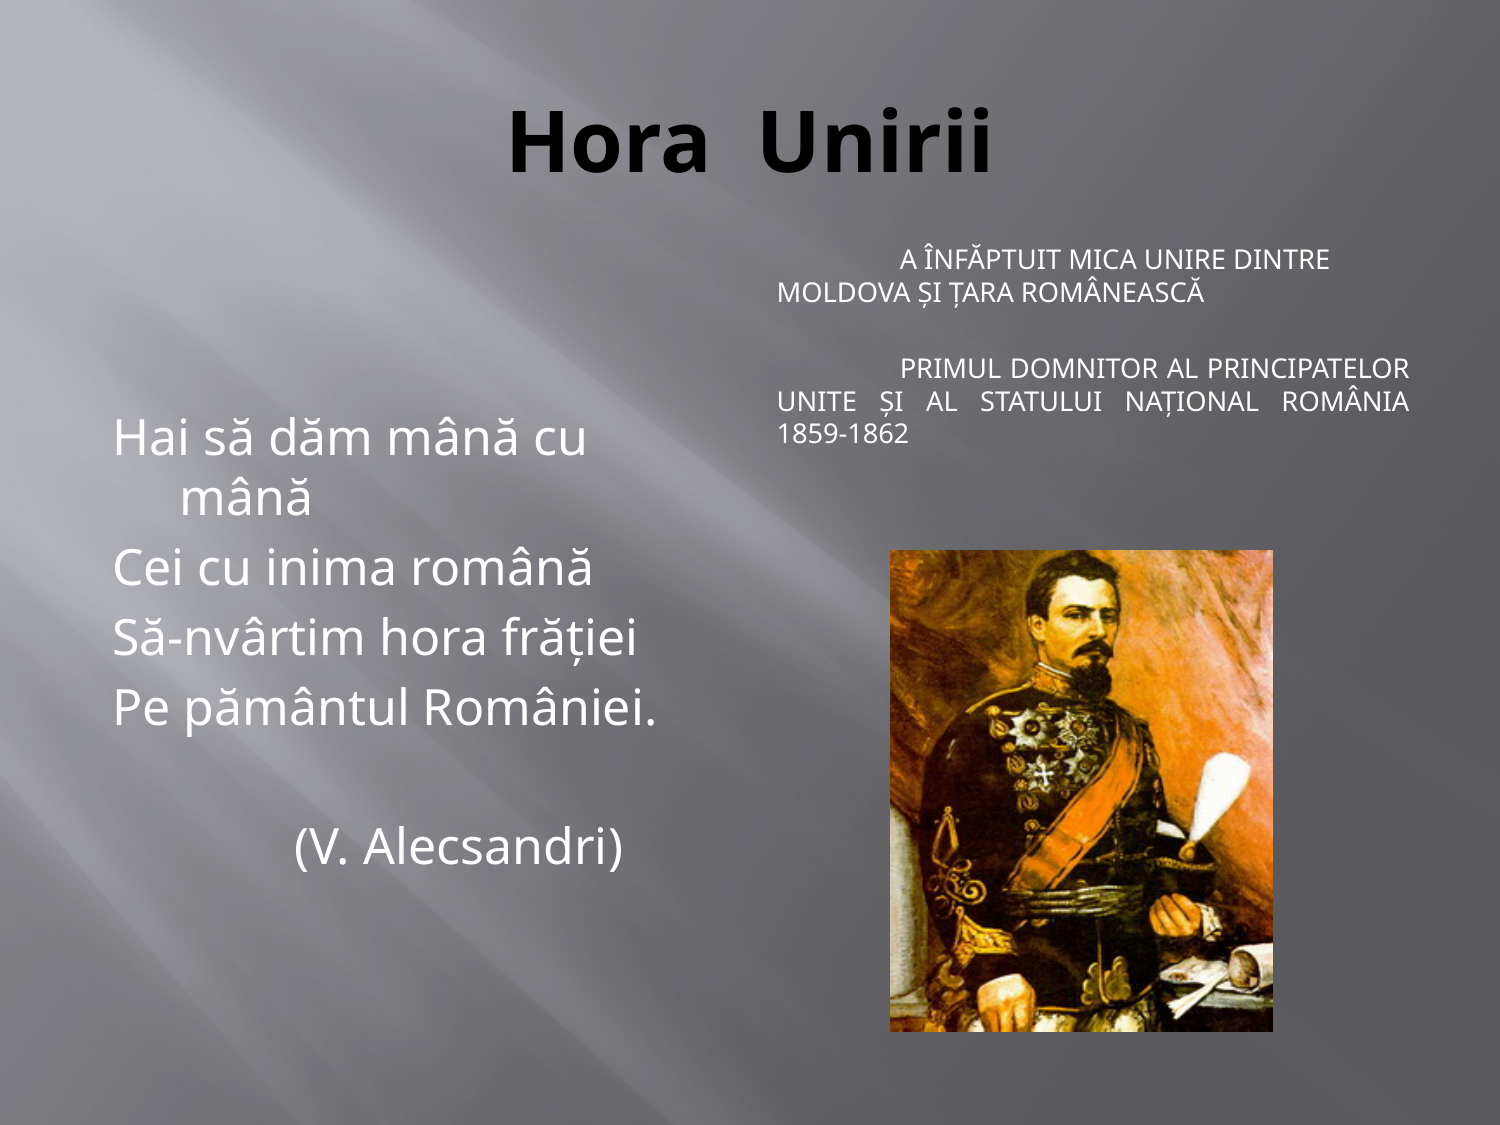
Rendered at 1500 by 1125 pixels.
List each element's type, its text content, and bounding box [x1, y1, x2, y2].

list Hai să dăm mână cu mână Cei cu inima română Să-nvârtim hora frăţiei Pe pământul României. (V. Alecsandri) [75, 257, 738, 1005]
list A înfăptuit Mica Unire dintre moldova şi ţara românească Primul domnitor al principatelor unite şi al statului naţional românia 1859-1862 [761, 234, 1425, 457]
title Hora Unirii [75, 44, 1425, 233]
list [890, 550, 1274, 1032]
